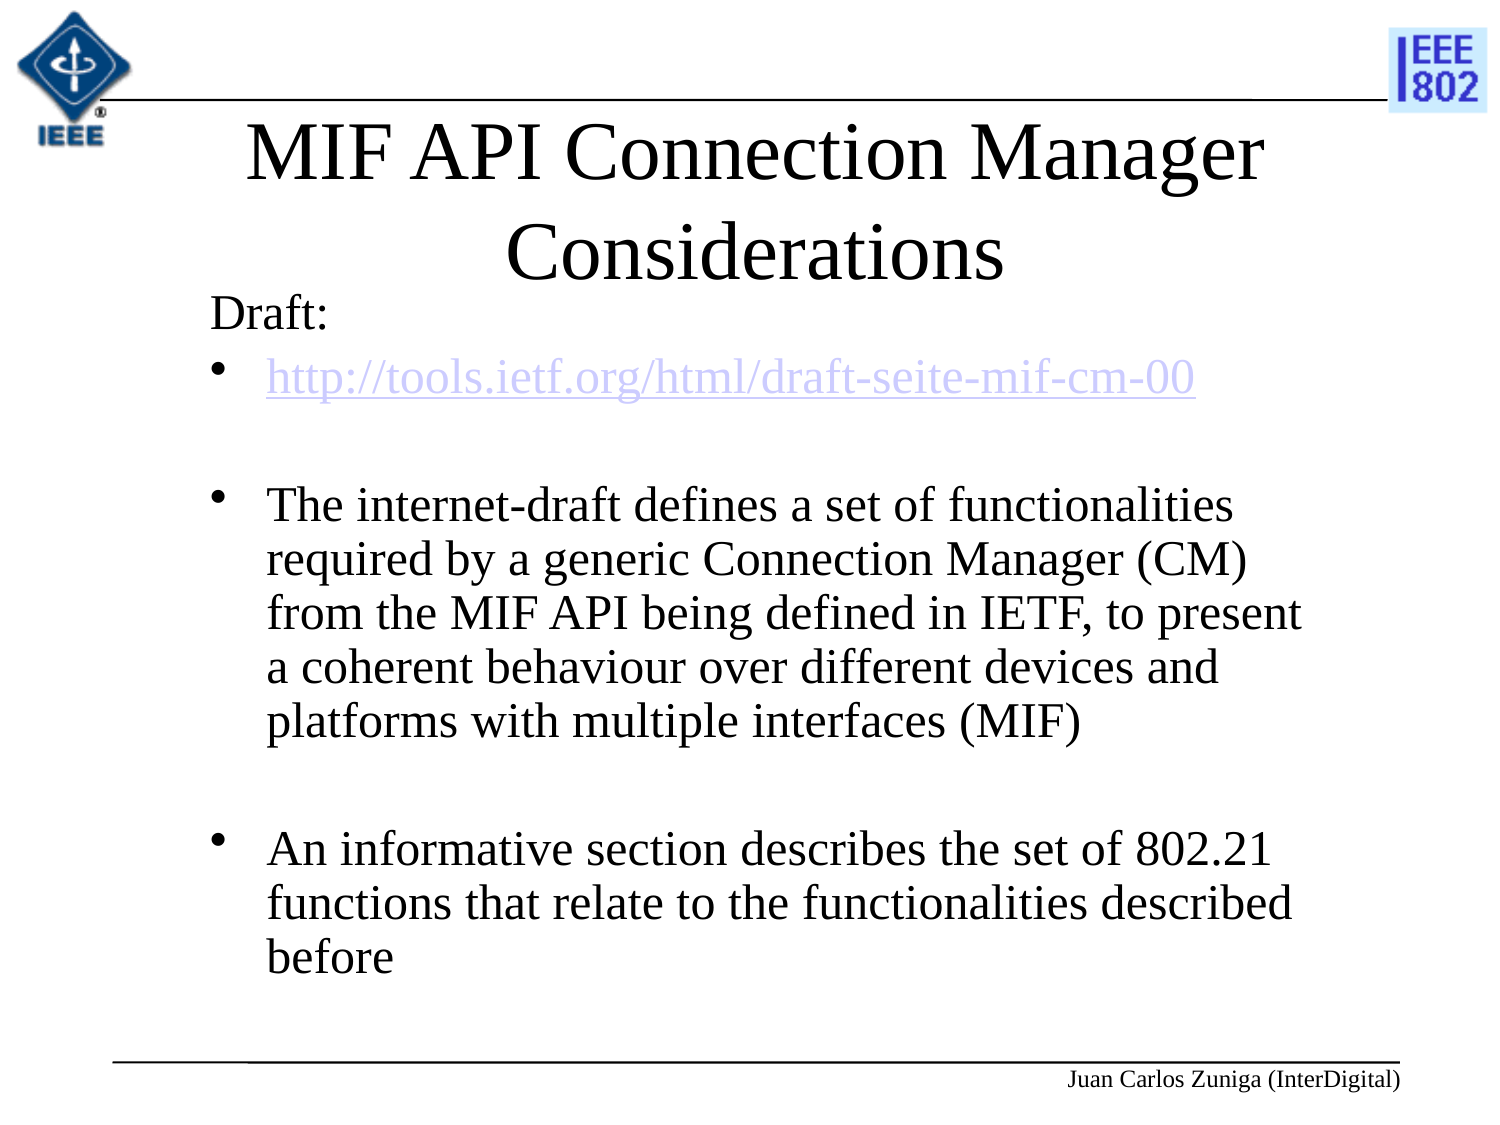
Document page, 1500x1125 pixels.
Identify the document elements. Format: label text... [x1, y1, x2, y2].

picture [12, 9, 137, 150]
title MIF API Connection Manager Considerations [88, 137, 1424, 255]
list Draft: http://tools.ietf.org/html/draft-seite-mif-cm-00 The internet-draft defines a set of functionalities required by a generic Connection Manager (CM) from the MIF API being defined in IETF, to present a coherent behaviour over different devices and platforms with multiple interfaces (MIF) An informative section describes the set of 802.21 functions that relate to the functionalities described before [194, 278, 1351, 776]
picture [1374, 9, 1499, 138]
footer Juan Carlos Zuniga (InterDigital) [1062, 1061, 1402, 1093]
